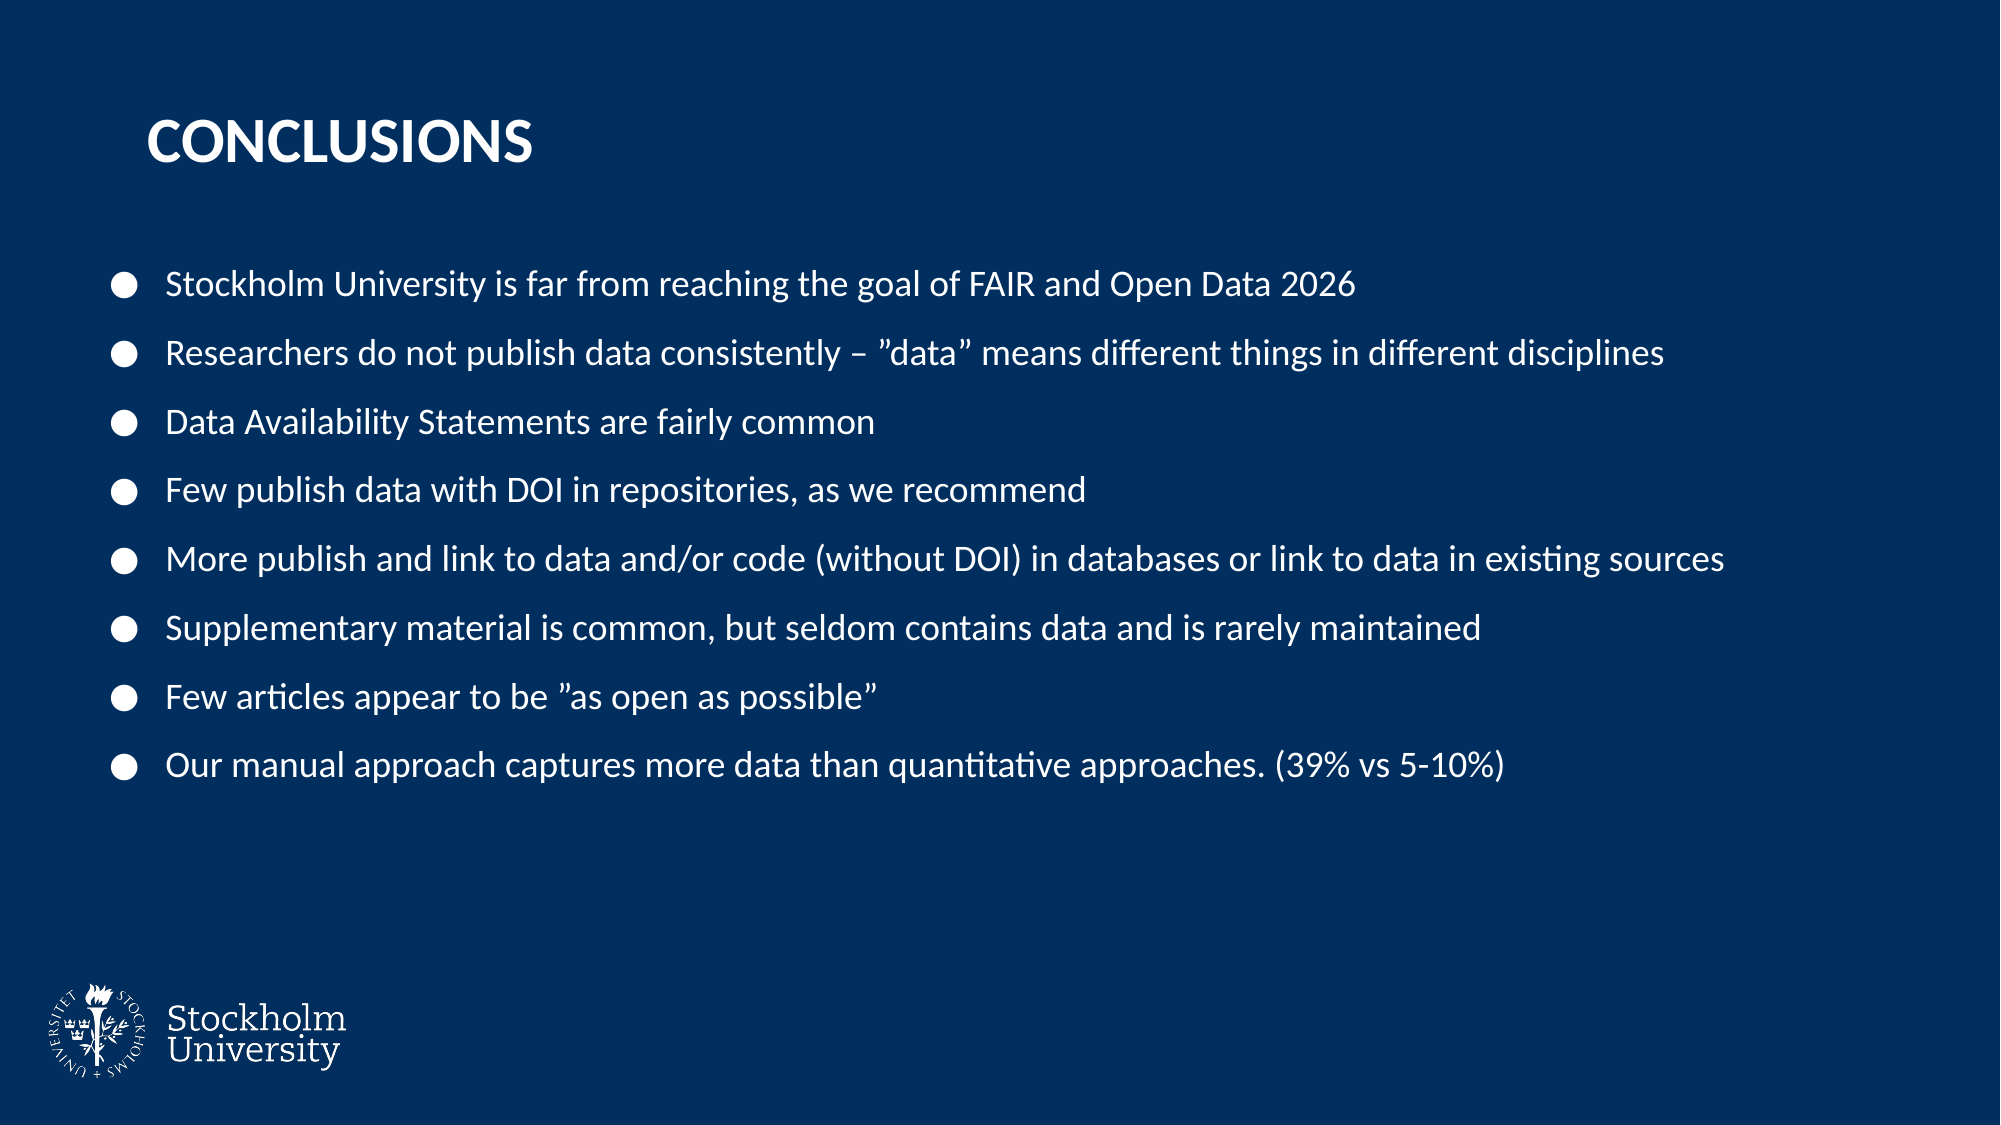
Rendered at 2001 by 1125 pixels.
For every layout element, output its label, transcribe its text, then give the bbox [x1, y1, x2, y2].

list Stockholm University is far from reaching the goal of FAIR and Open Data 2026 Researchers do not publish data consistently – ”data” means different things in different disciplines Data Availability Statements are fairly common Few publish data with DOI in repositories, as we recommend More publish and link to data and/or code (without DOI) in databases or link to data in existing sources Supplementary material is common, but seldom contains data and is rarely maintained Few articles appear to be ”as open as possible” Our manual approach captures more data than quantitative approaches. (39% vs 5-10%) [94, 236, 1968, 1047]
picture [47, 983, 346, 1078]
title CONCLUSIONS [132, 90, 1868, 221]
